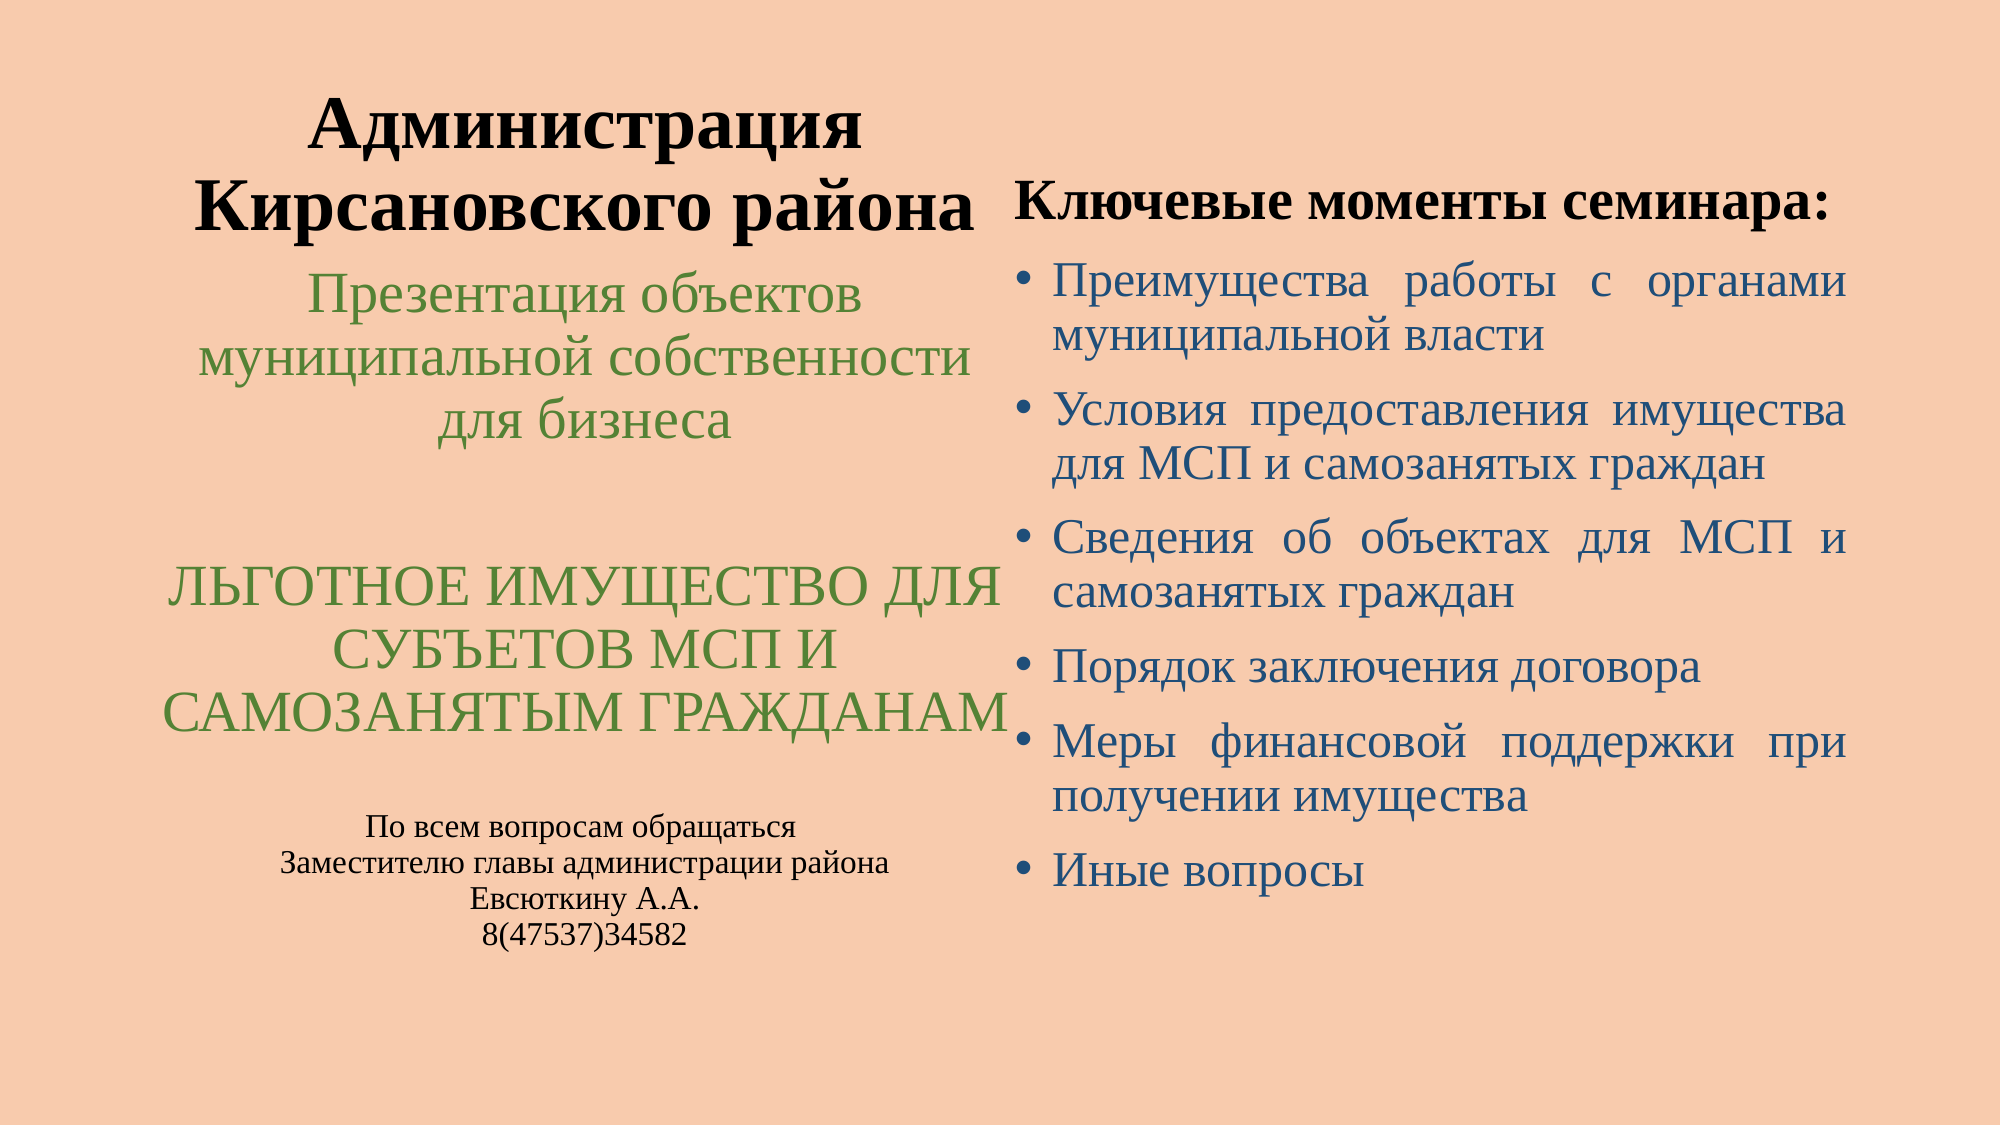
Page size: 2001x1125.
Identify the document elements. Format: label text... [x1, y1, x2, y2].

title Администрация Кирсановского района [137, 75, 1034, 254]
list Ключевые моменты семинара: Преимущества работы с органами муниципальной власти Условия предоставления имущества для МСП и самозанятых граждан Сведения об объектах для МСП и самозанятых граждан Порядок заключения договора Меры финансовой поддержки при получении имущества Иные вопросы [999, 161, 1863, 962]
list Презентация объектов муниципальной собственности для бизнеса ЛЬГОТНОЕ ИМУЩЕСТВО ДЛЯ СУБЪЕТОВ МСП И САМОЗАНЯТЫМ ГРАЖДАНАМ [137, 254, 1034, 758]
text_box По всем вопросам обращаться Заместителю главы администрации района Евсюткину А.А. 8(47537)34582 [137, 780, 1033, 961]
